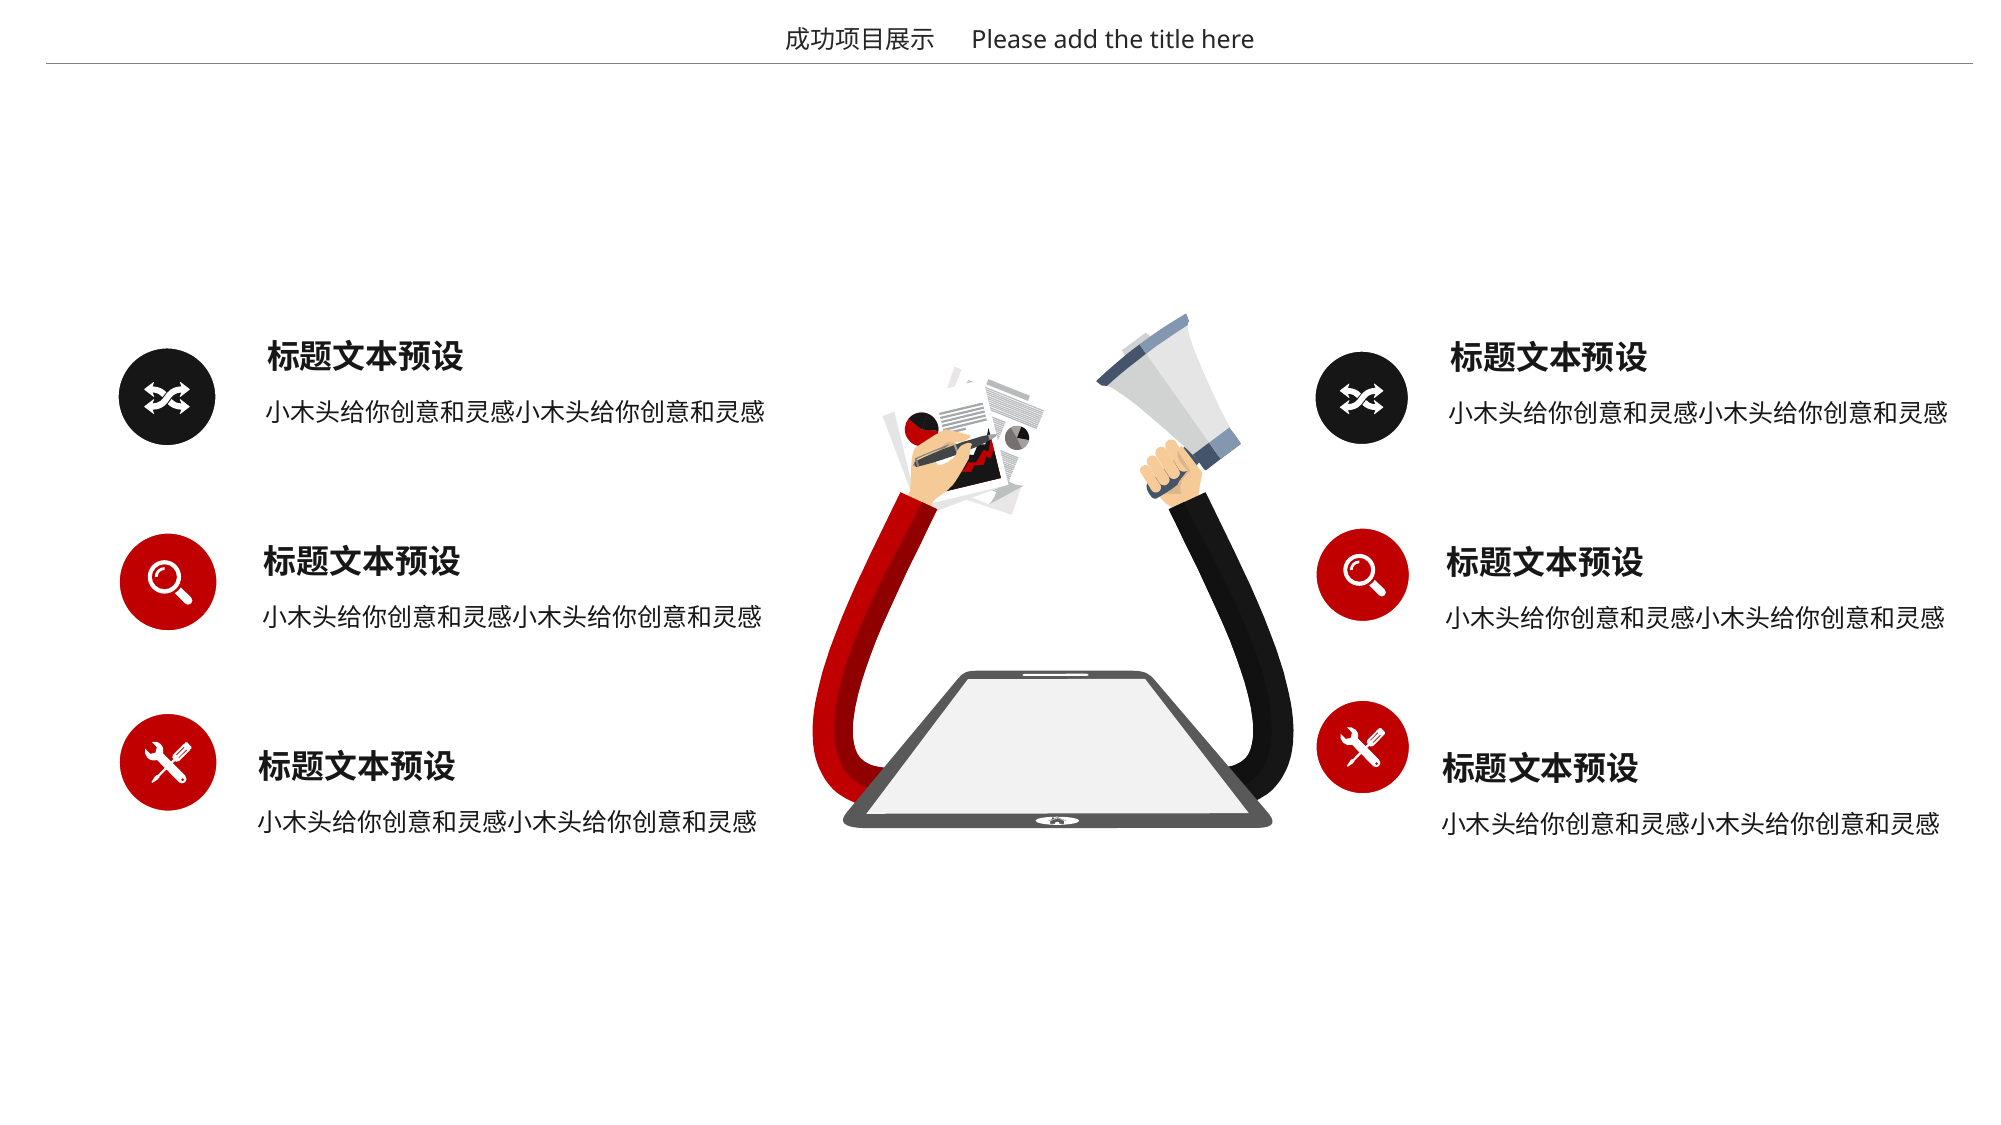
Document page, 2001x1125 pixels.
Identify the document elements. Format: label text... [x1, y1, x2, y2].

text_box 小木头给你创意和灵感小木头给你创意和灵感 [1426, 794, 1980, 882]
text_box 标题文本预设 [244, 738, 585, 793]
text_box 小木头给你创意和灵感小木头给你创意和灵感 [247, 587, 802, 674]
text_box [812, 314, 1294, 838]
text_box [117, 347, 218, 812]
text_box 小木头给你创意和灵感小木头给你创意和灵感 [1430, 589, 1985, 676]
text_box 标题文本预设 [1435, 329, 1776, 384]
text_box 标题文本预设 [1427, 739, 1768, 795]
text_box 小木头给你创意和灵感小木头给你创意和灵感 [251, 382, 805, 470]
text_box 小木头给你创意和灵感小木头给你创意和灵感 [243, 793, 797, 880]
text_box 小木头给你创意和灵感小木头给你创意和灵感 [1434, 384, 1988, 471]
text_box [46, 15, 1974, 64]
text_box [1314, 350, 1410, 795]
text_box 标题文本预设 [252, 327, 593, 383]
text_box 标题文本预设 [248, 532, 589, 588]
text_box 标题文本预设 [1432, 534, 1772, 589]
